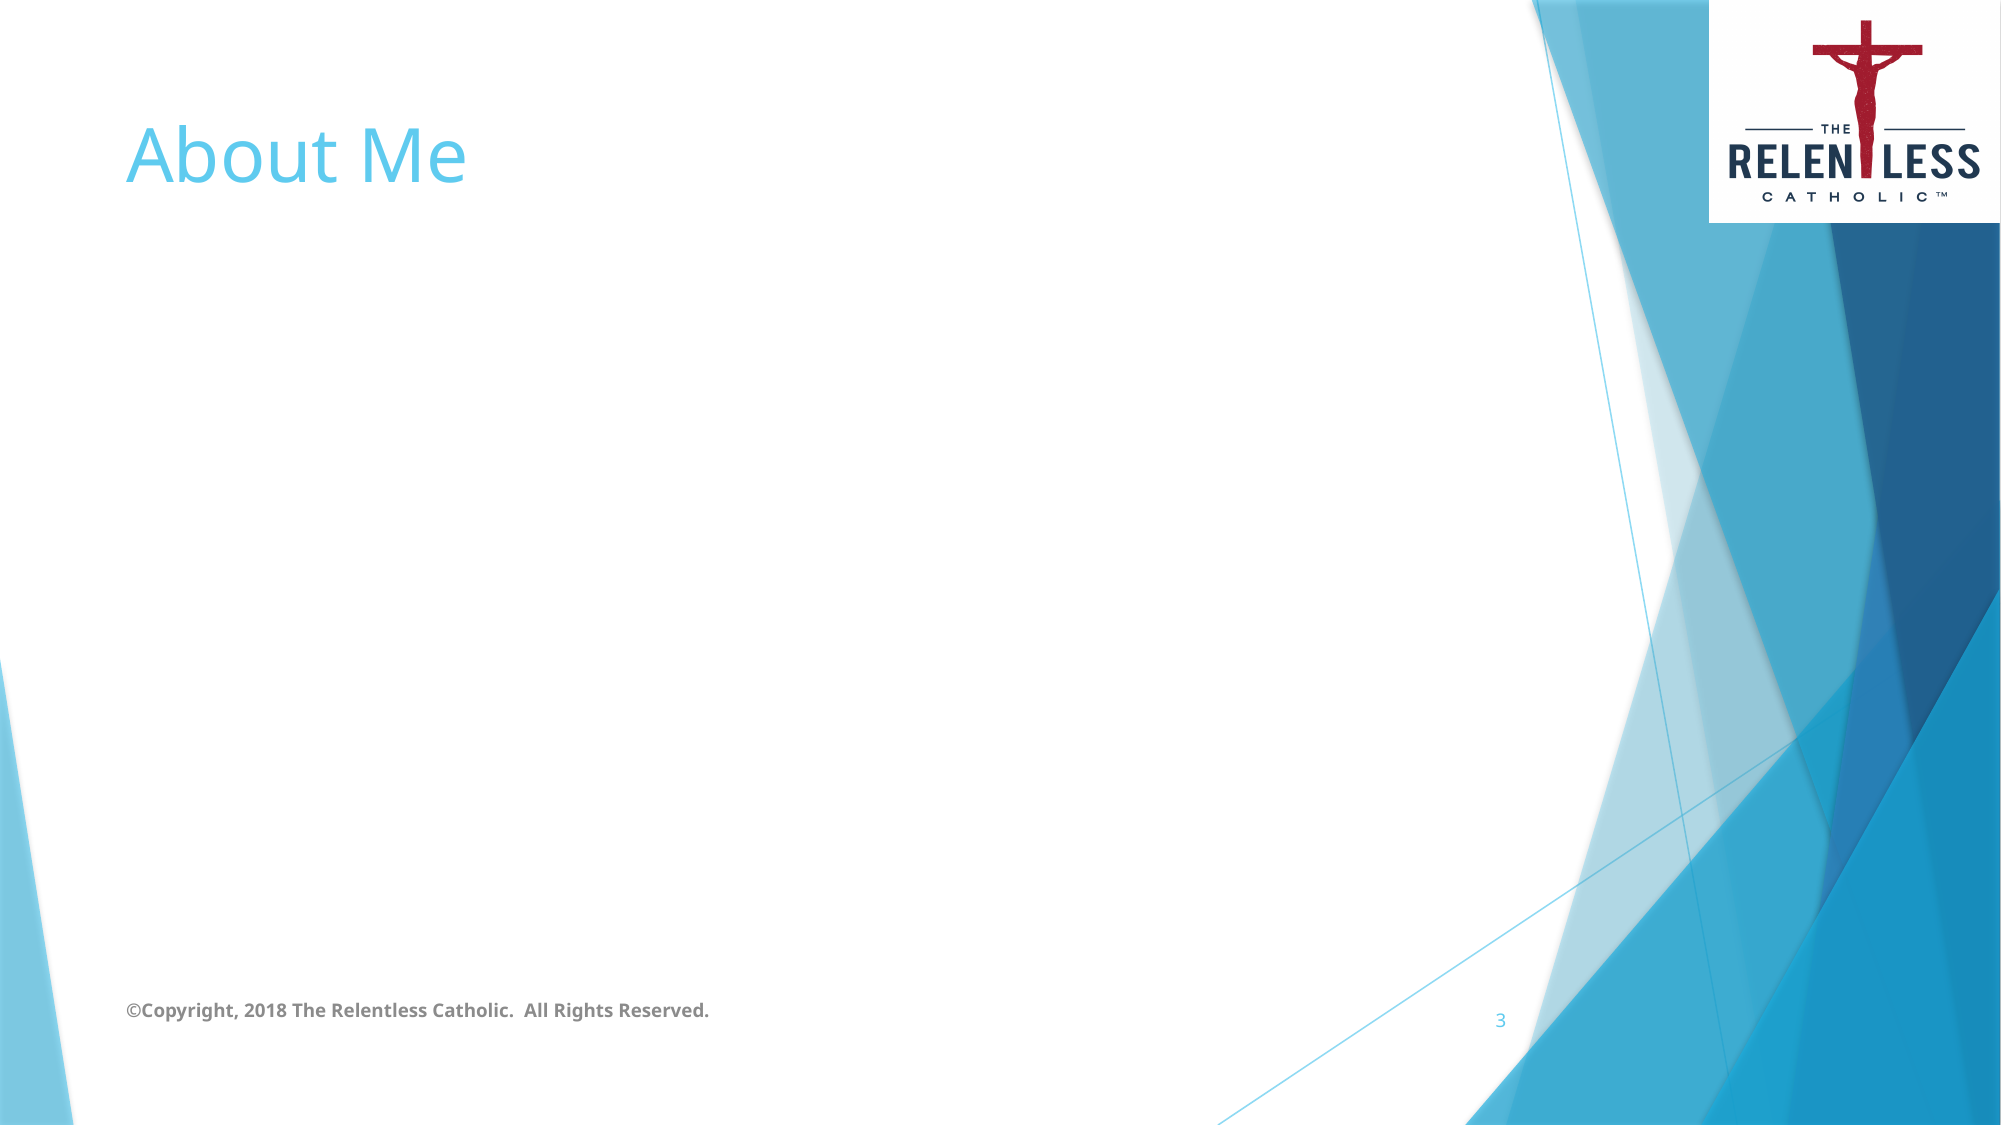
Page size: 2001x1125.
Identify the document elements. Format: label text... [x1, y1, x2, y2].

picture [1709, 0, 2000, 223]
slide_number 3 [1409, 991, 1522, 1051]
title About Me [111, 99, 1522, 317]
footer ©Copyright, 2018 The Relentless Catholic. All Rights Reserved. [111, 991, 1145, 1051]
